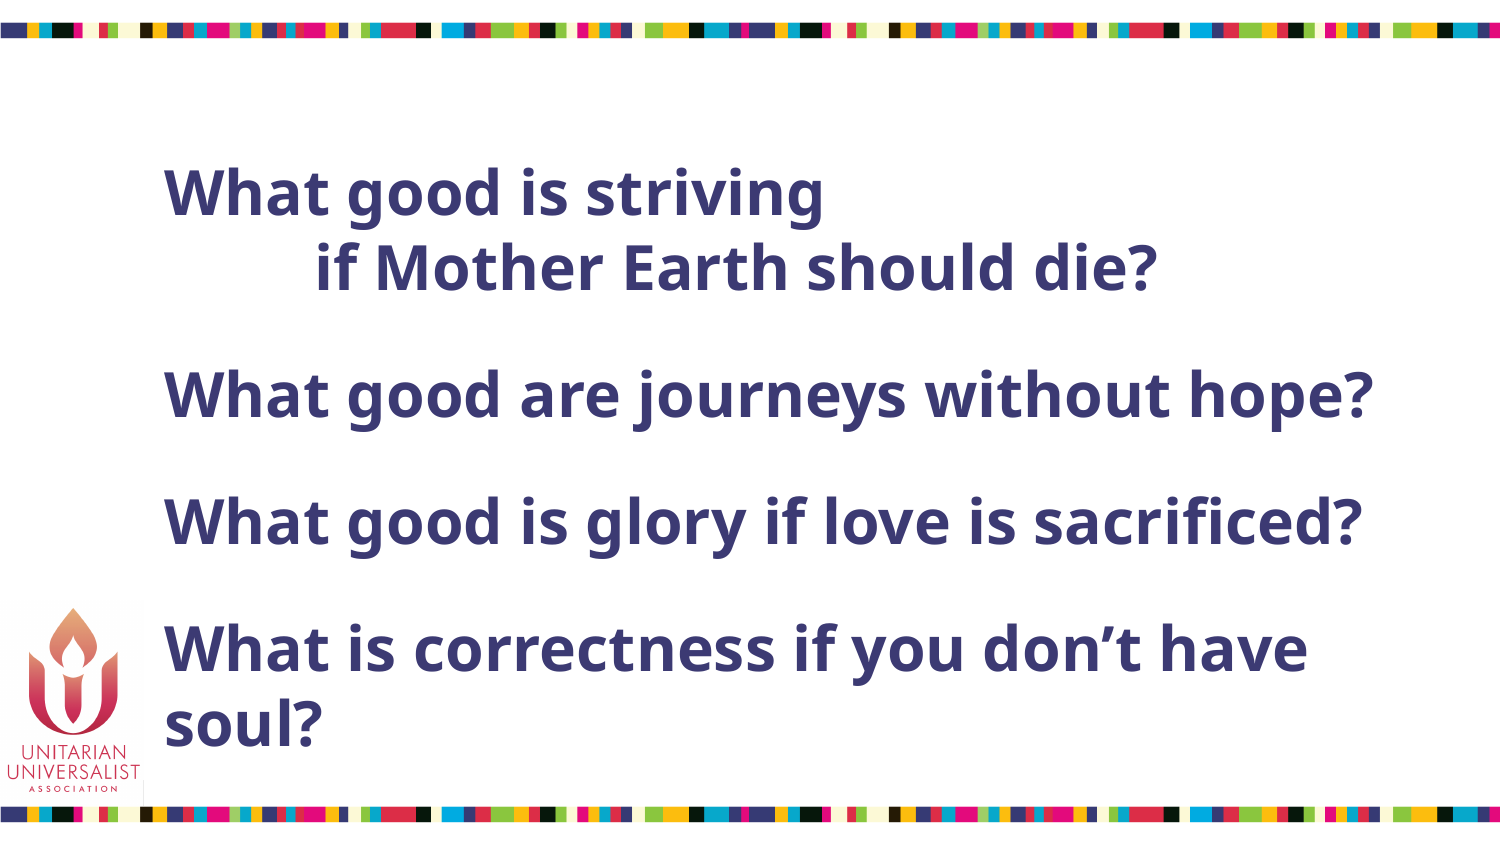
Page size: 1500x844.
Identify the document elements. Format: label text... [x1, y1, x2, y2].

picture [0, 600, 1500, 824]
text_box What good is striving if Mother Earth should die? What good are journeys without hope? What good is glory if love is sacrificed? What is correctness if you don’t have soul? [149, 138, 1493, 775]
picture [0, 22, 1500, 40]
